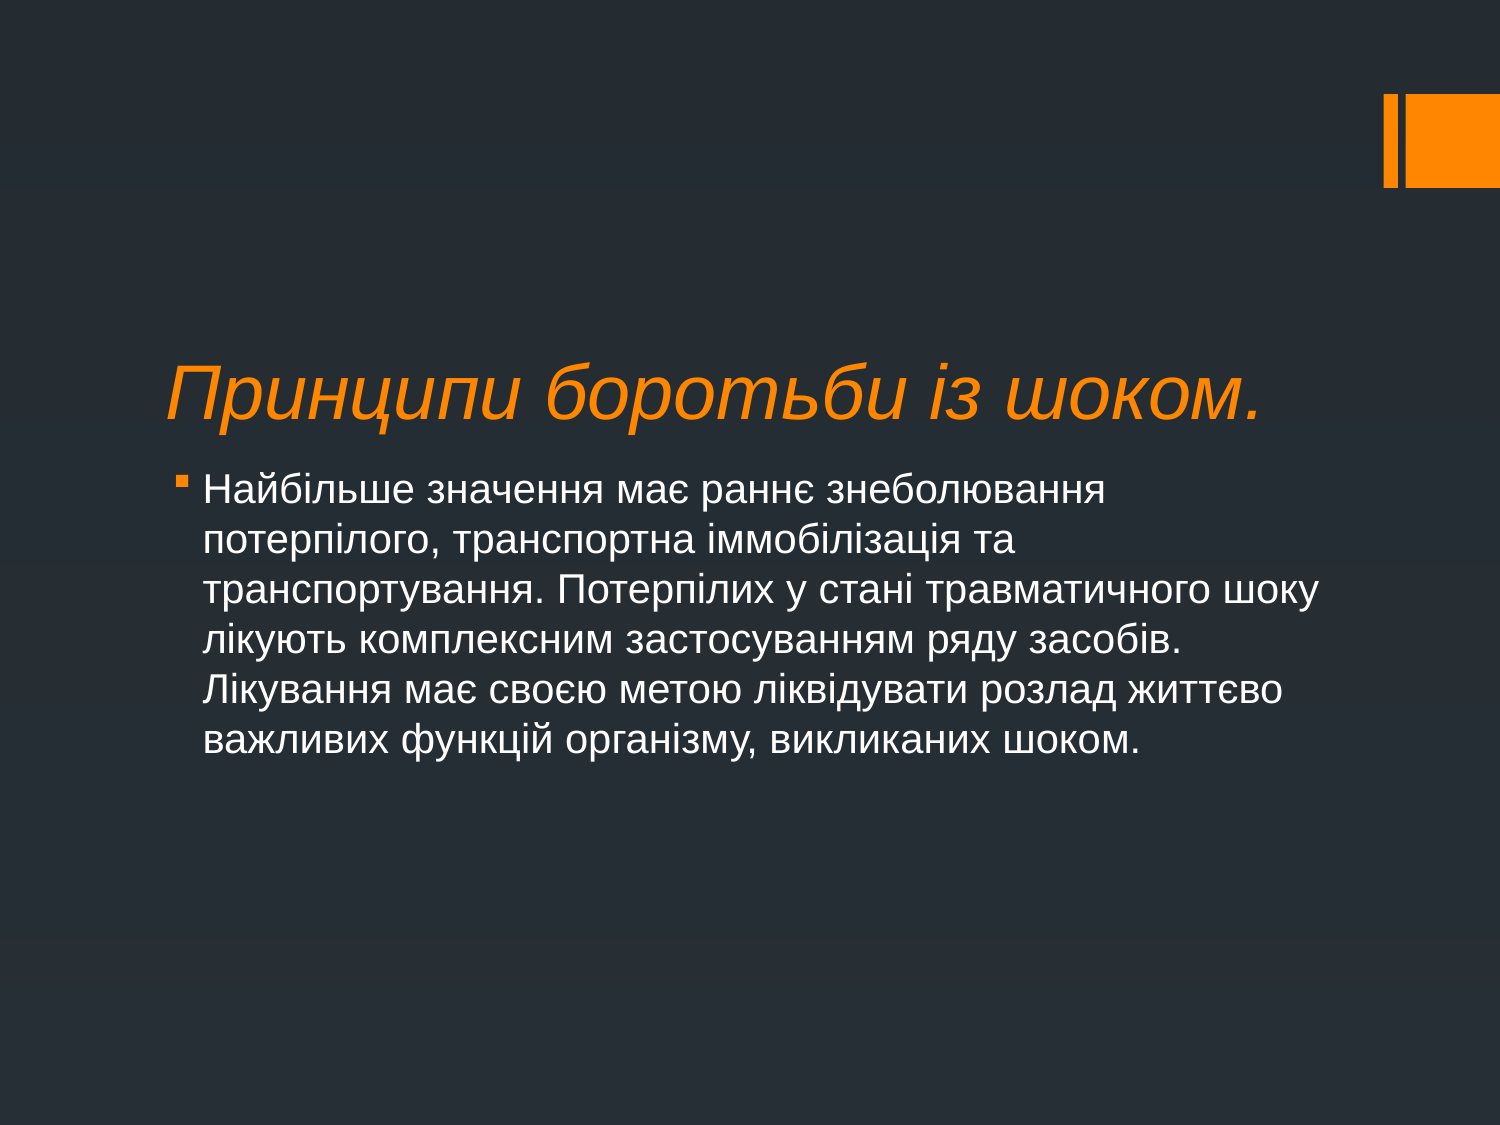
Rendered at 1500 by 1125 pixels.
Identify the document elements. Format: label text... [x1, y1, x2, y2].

title Принципи боротьби із шоком. [150, 253, 1350, 443]
list Найбільше значення має раннє знеболювання потерпілого, транспортна іммобілізація та транспортування. Потерпілих у стані травматичного шоку лікують комплексним застосуванням ряду засобів. Лікування має своєю метою ліквідувати розлад життєво важливих функцій організму, викликаних шоком. [150, 454, 1350, 1035]
